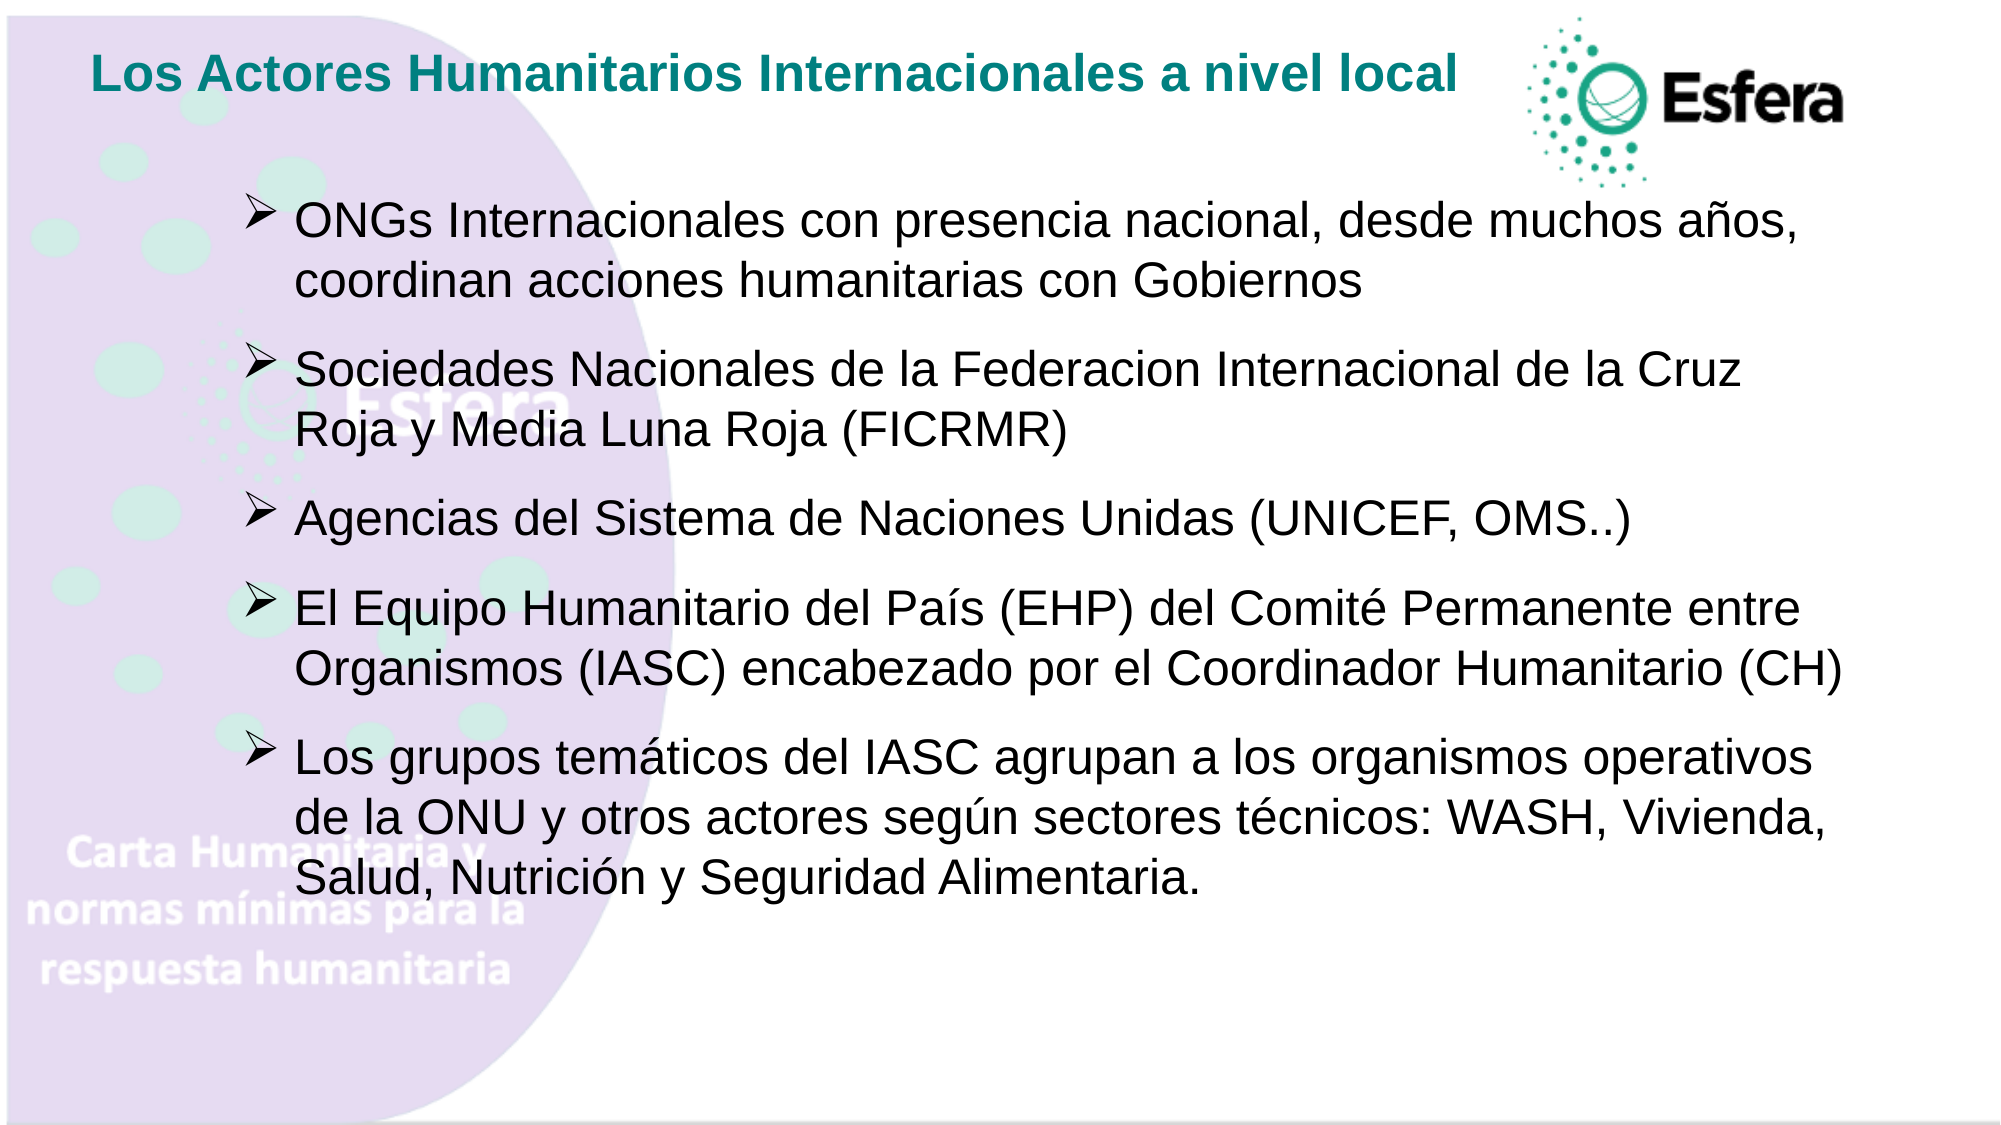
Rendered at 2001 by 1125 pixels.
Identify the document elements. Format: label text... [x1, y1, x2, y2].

picture [0, 0, 2001, 1125]
text_box ONGs Internacionales con presencia nacional, desde muchos años, coordinan acciones humanitarias con Gobiernos Sociedades Nacionales de la Federacion Internacional de la Cruz Roja y Media Luna Roja (FICRMR) Agencias del Sistema de Naciones Unidas (UNICEF, OMS..) El Equipo Humanitario del País (EHP) del Comité Permanente entre Organismos (IASC) encabezado por el Coordinador Humanitario (CH) Los grupos temáticos del IASC agrupan a los organismos operativos de la ONU y otros actores según sectores técnicos: WASH, Vivienda, Salud, Nutrición y Seguridad Alimentaria. [108, 181, 1874, 911]
text_box Los Actores Humanitarios Internacionales a nivel local [44, 38, 1506, 131]
